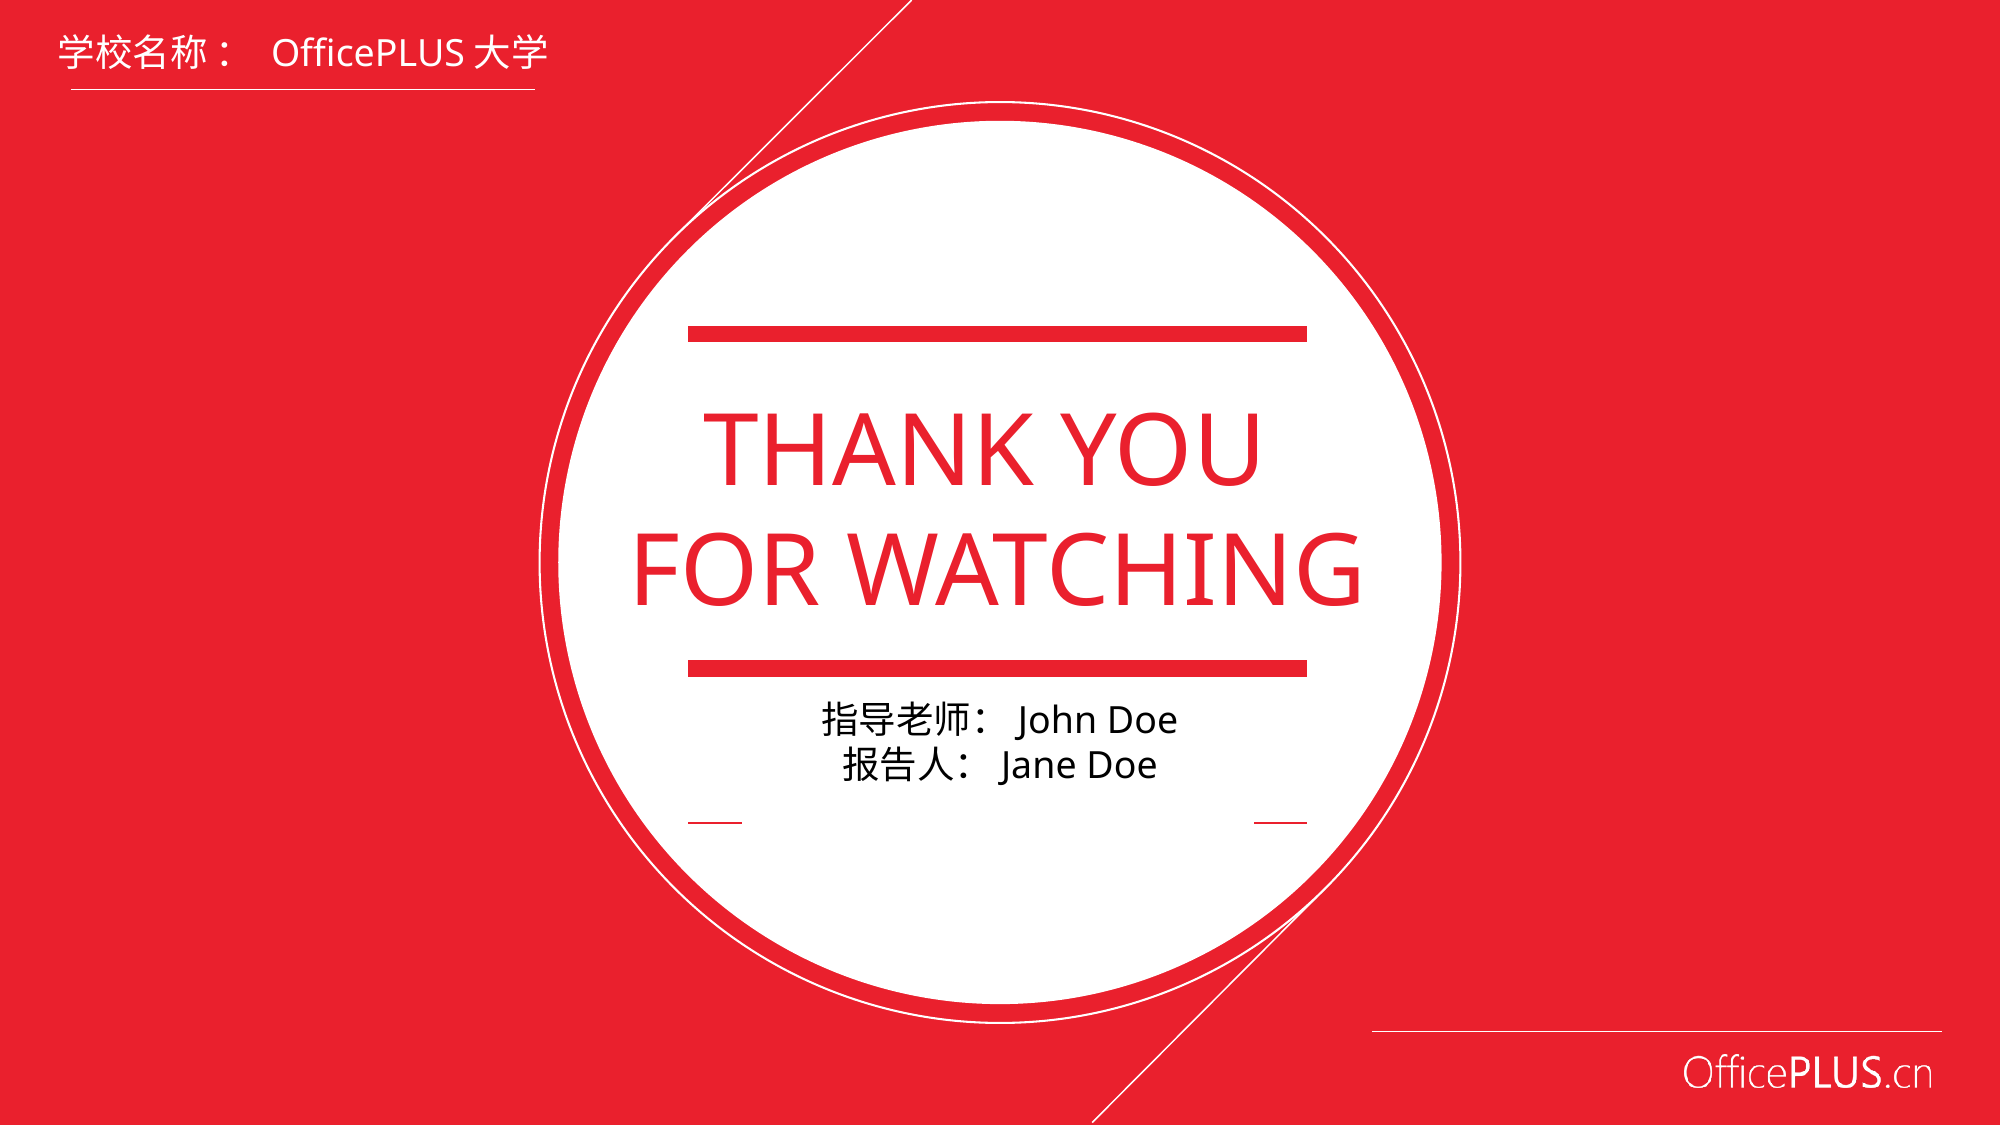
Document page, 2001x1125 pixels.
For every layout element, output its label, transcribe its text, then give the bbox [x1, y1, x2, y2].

text_box 指导老师：John Doe 报告人：Jane Doe [801, 688, 1199, 793]
text_box 学校名称 ： OfficePLUS大学 [42, 21, 564, 82]
text_box THANK YOU FOR WATCHING [614, 377, 1382, 633]
picture [1684, 1054, 1931, 1088]
